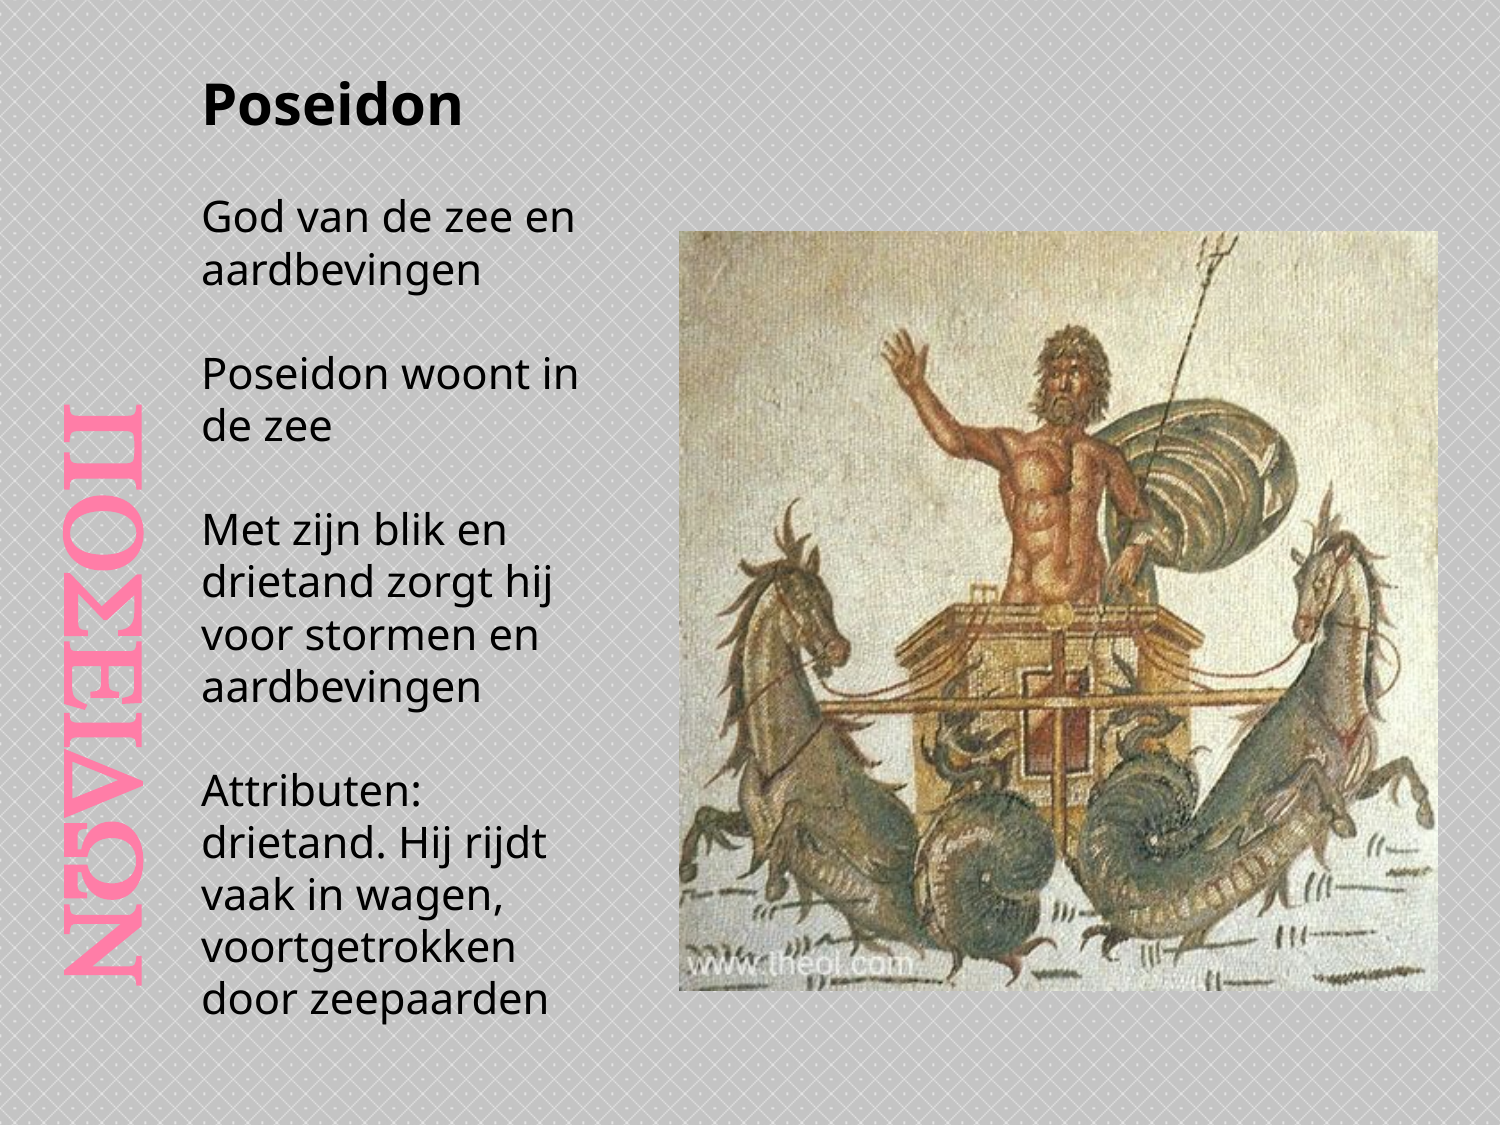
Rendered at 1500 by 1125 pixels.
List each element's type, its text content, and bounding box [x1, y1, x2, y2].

title poseidwn [36, 60, 186, 1036]
picture [678, 231, 1438, 991]
list Poseidon God van de zee en aardbevingen Poseidon woont in de zee Met zijn blik en drietand zorgt hij voor stormen en aardbevingen Attributen: drietand. Hij rijdt vaak in wagen, voortgetrokken door zeepaarden [186, 60, 621, 1036]
